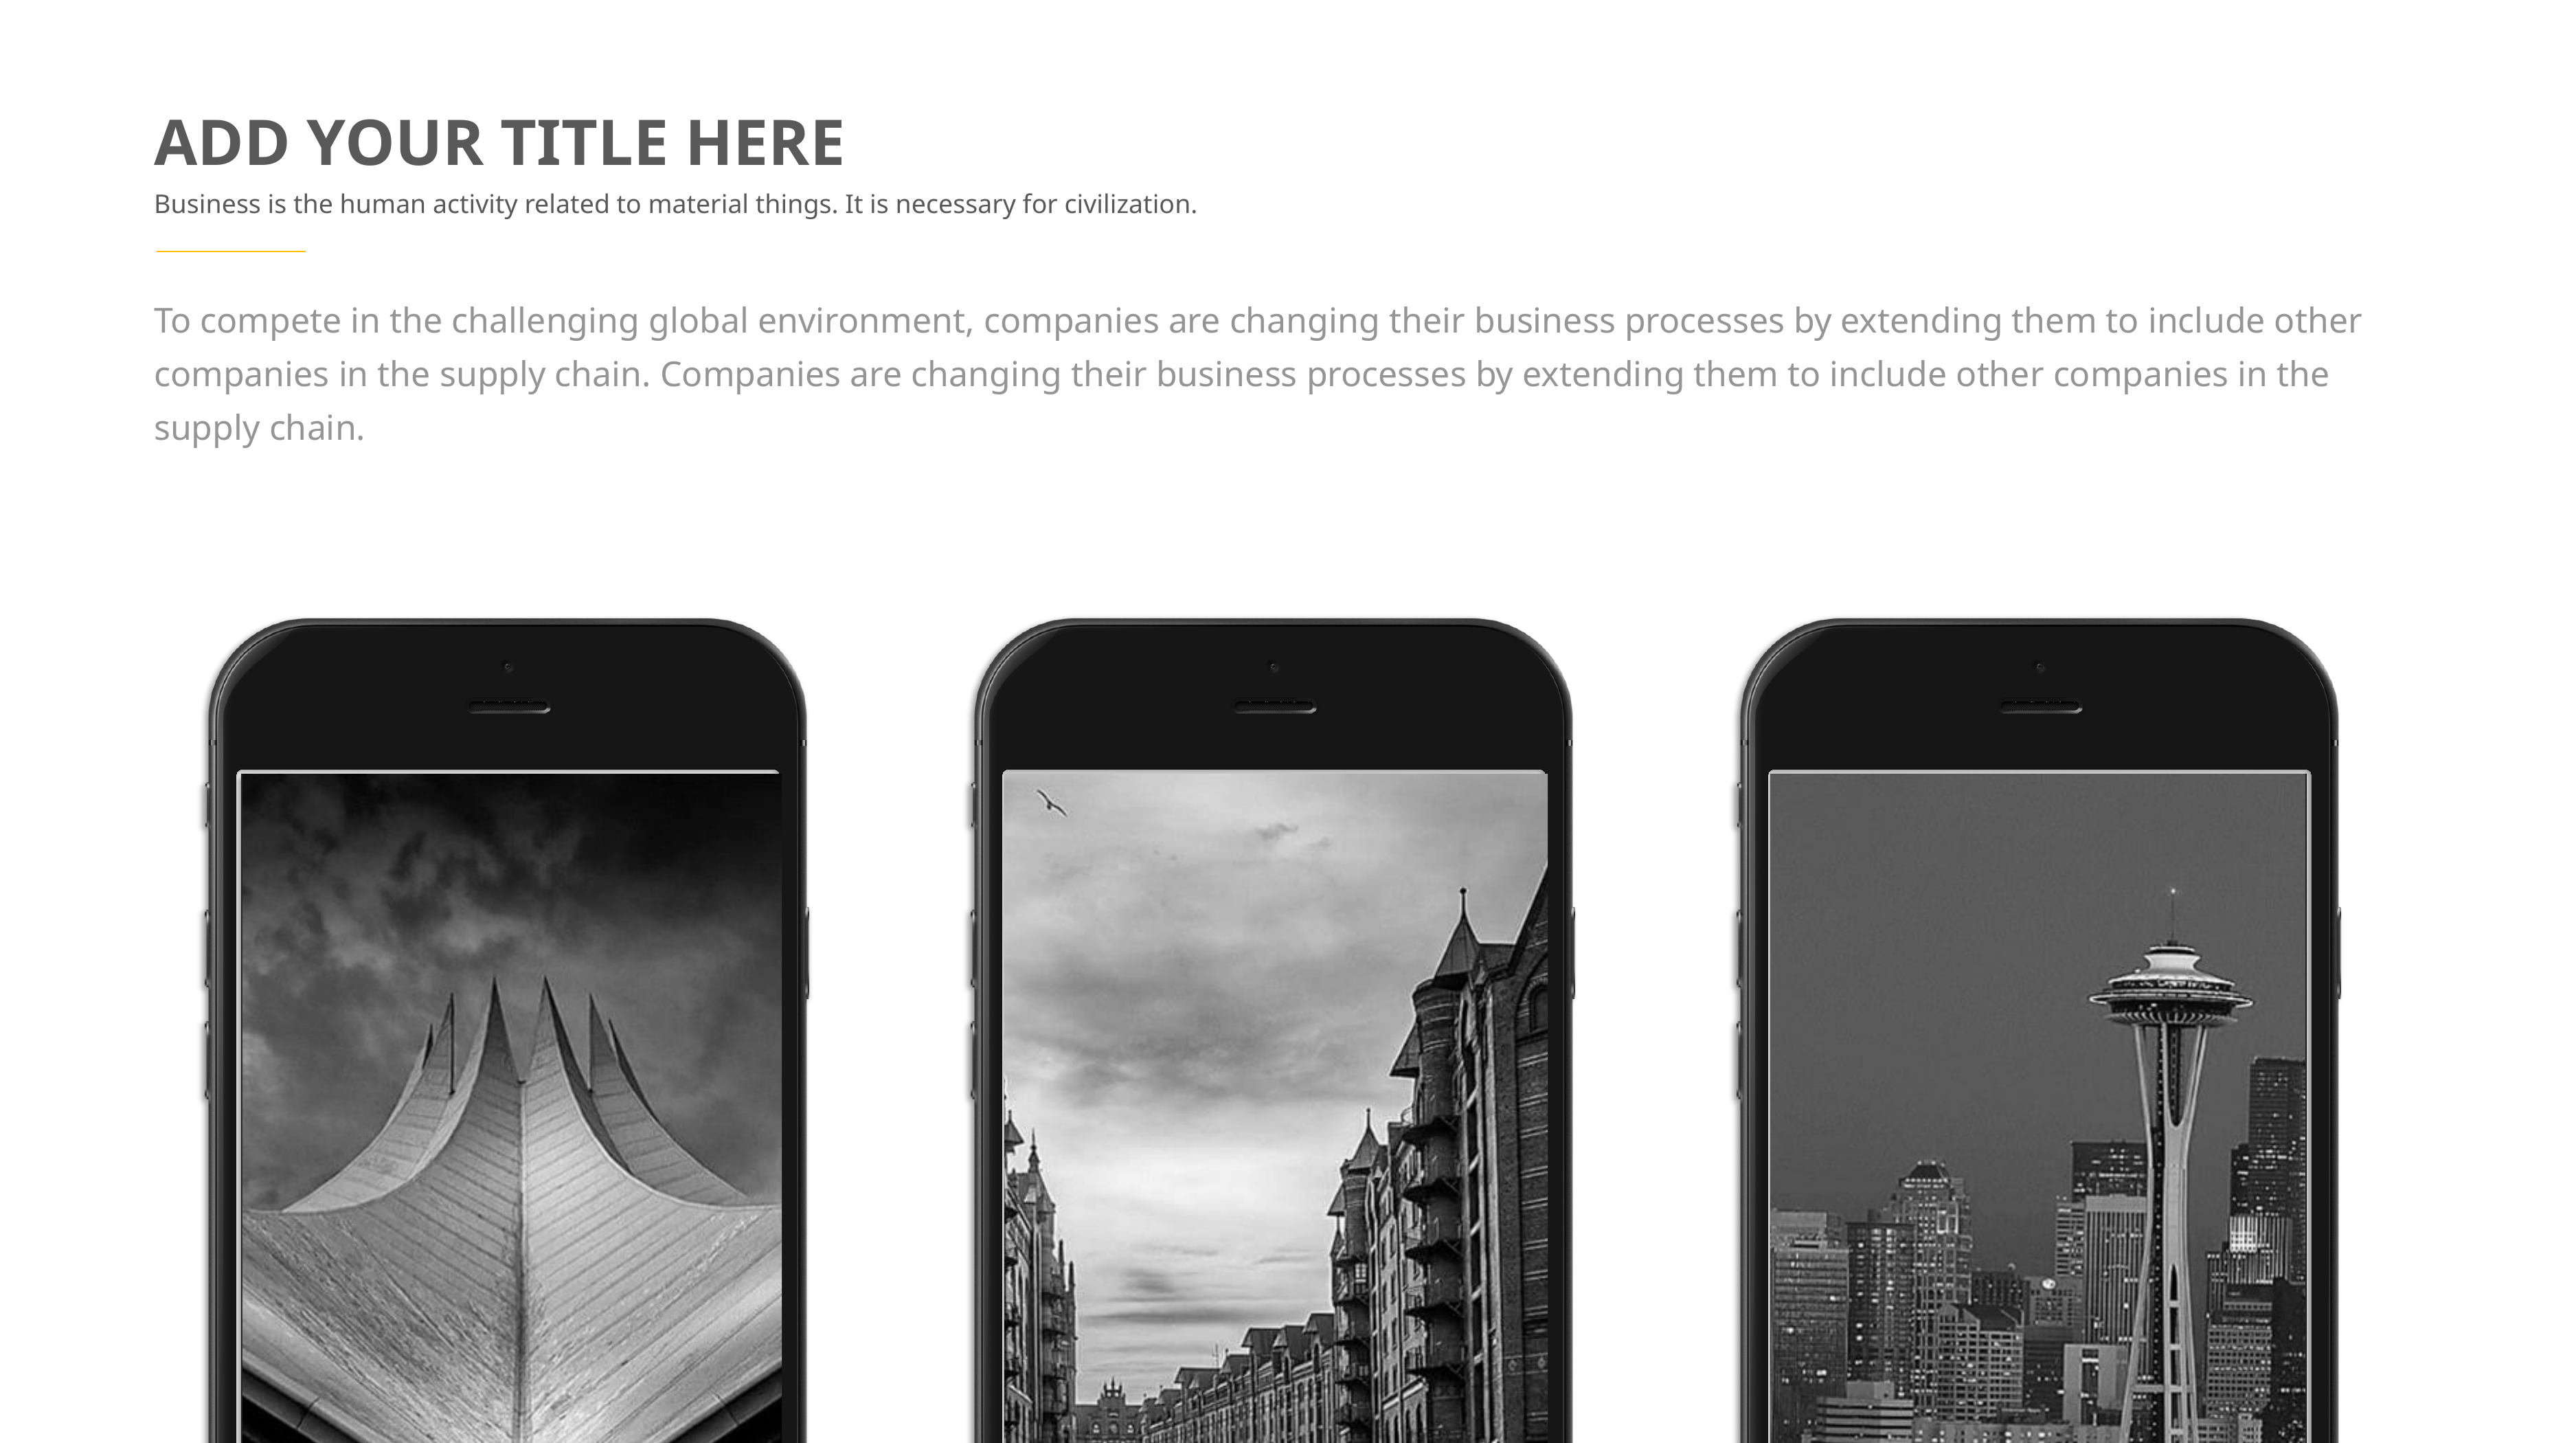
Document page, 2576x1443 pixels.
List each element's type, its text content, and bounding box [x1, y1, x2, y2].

text_box Business is the human activity related to material things. It is necessary for civilization. [144, 166, 1257, 223]
picture [70, 564, 2506, 1443]
text_box ADD YOUR TITLE HERE [144, 59, 1121, 166]
text_box To compete in the challenging global environment, companies are changing their business processes by extending them to include other companies in the supply chain. Companies are changing their business processes by extending them to include other companies in the supply chain. [144, 280, 2378, 452]
